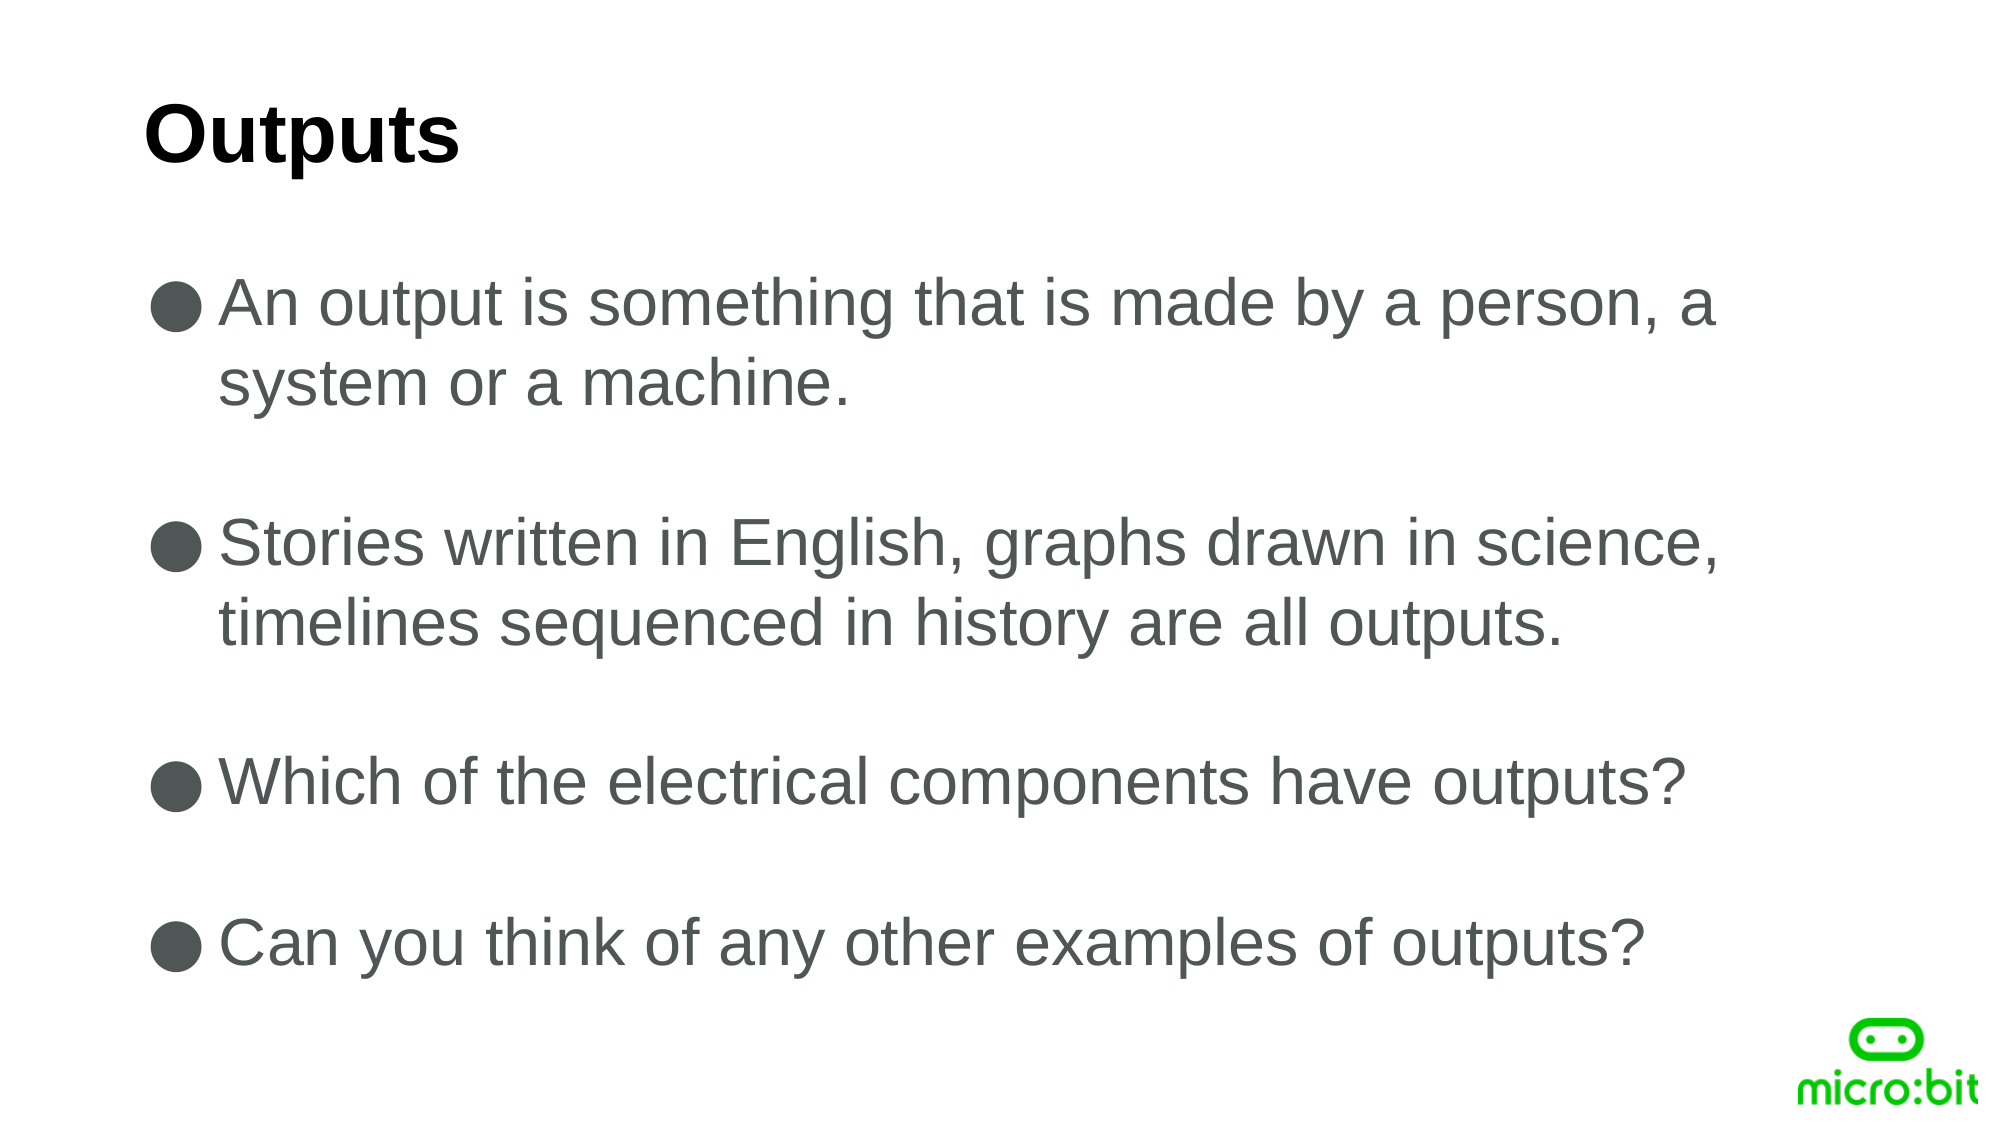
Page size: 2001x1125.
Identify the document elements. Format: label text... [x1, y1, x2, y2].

picture [1797, 1017, 1978, 1106]
text_box Outputs An output is something that is made by a person, a system or a machine. Stories written in English, graphs drawn in science, timelines sequenced in history are all outputs. Which of the electrical components have outputs? Can you think of any other examples of outputs? [128, 0, 1881, 809]
